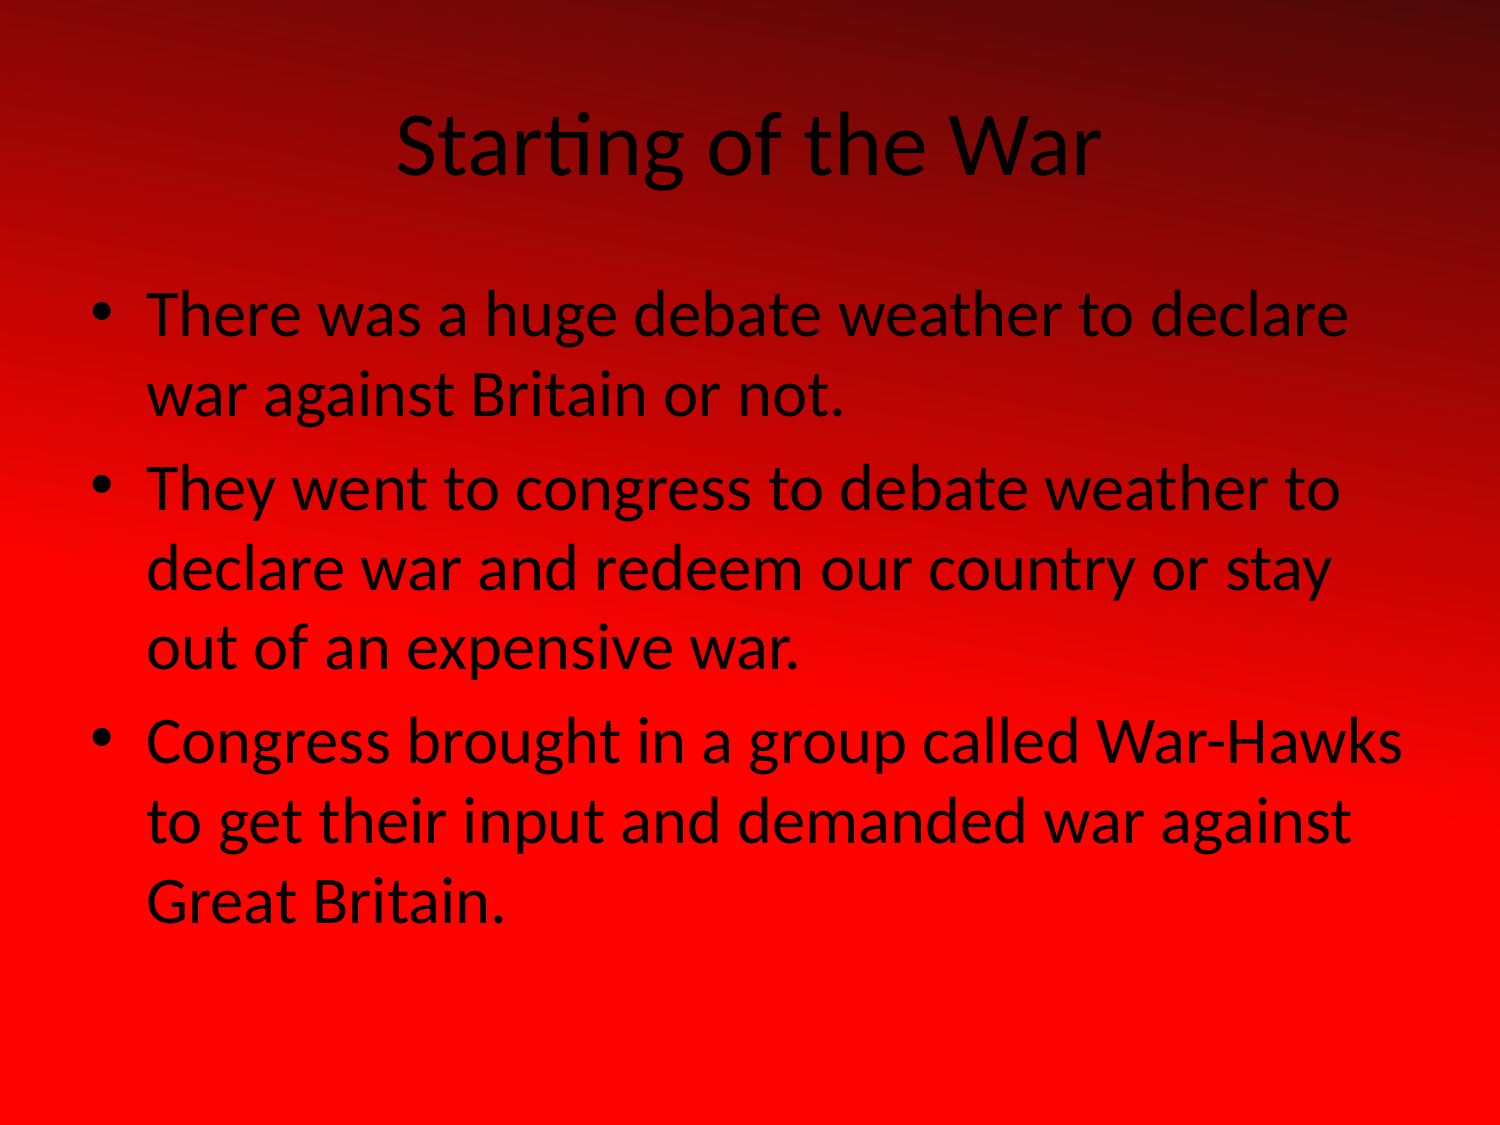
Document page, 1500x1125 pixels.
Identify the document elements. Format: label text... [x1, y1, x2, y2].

list There was a huge debate weather to declare war against Britain or not. They went to congress to debate weather to declare war and redeem our country or stay out of an expensive war. Congress brought in a group called War-Hawks to get their input and demanded war against Great Britain. [75, 262, 1425, 1005]
title Starting of the War [75, 45, 1425, 233]
